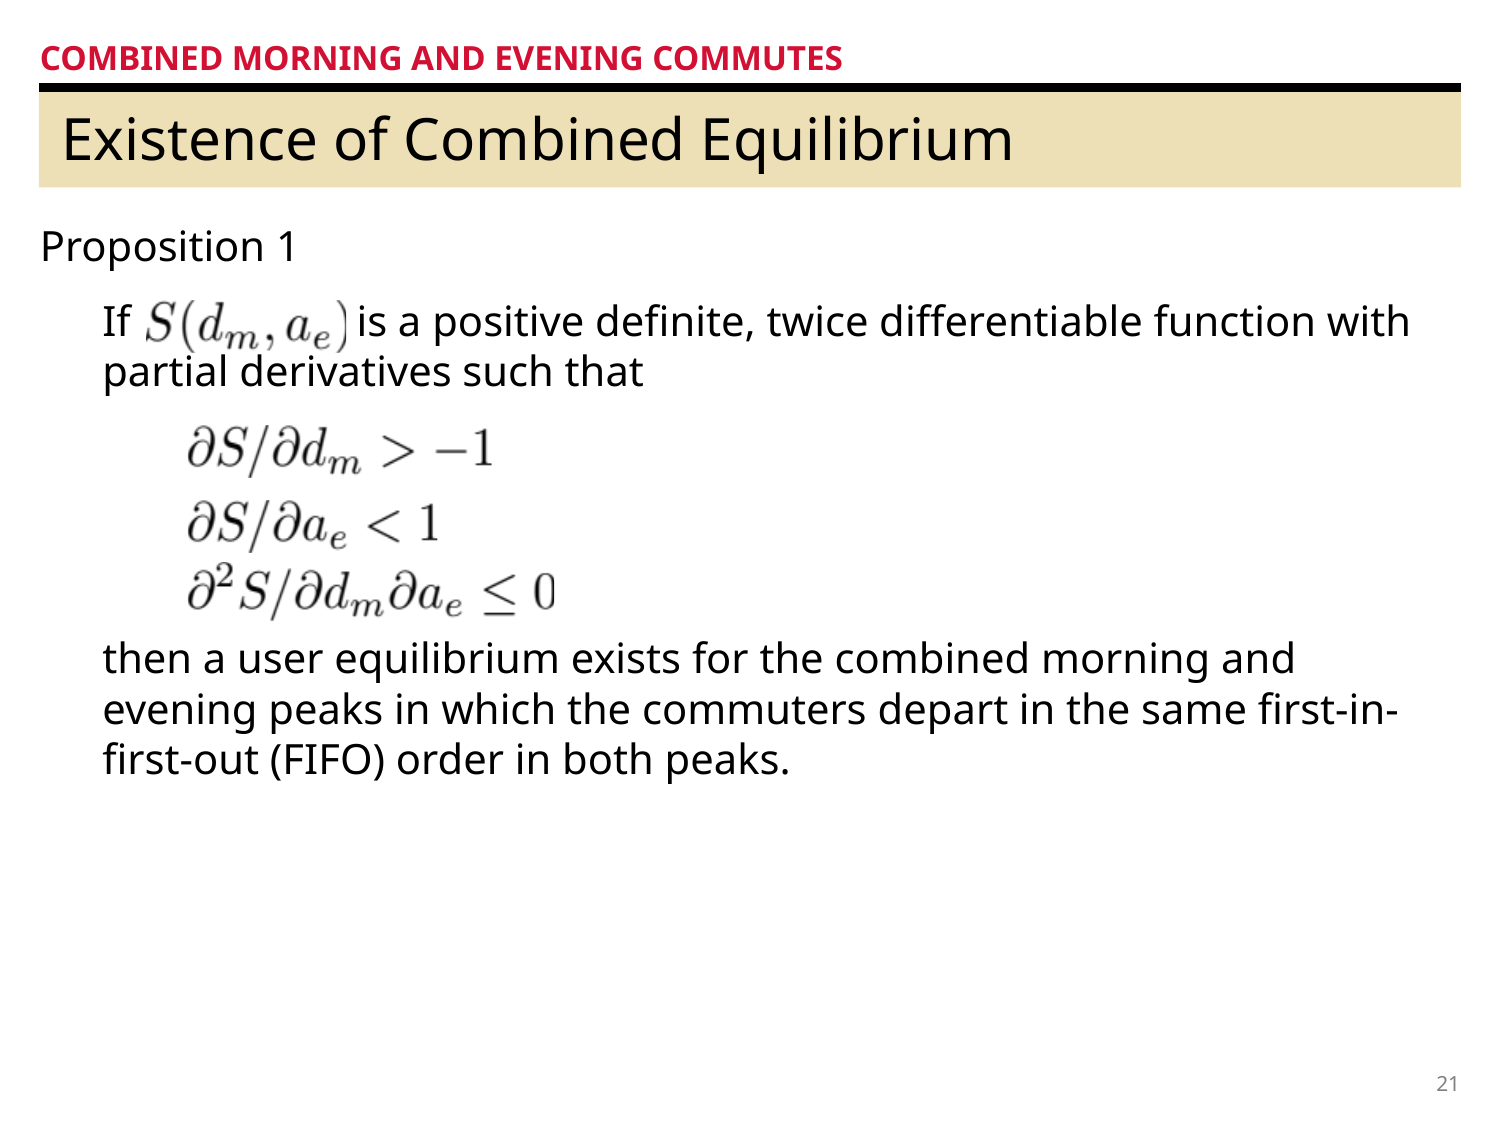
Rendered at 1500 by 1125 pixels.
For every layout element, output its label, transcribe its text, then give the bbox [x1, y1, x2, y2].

text_box COMBINED MORNING AND EVENING COMMUTES [24, 27, 1475, 88]
picture [145, 299, 347, 353]
picture [187, 499, 438, 553]
picture [187, 424, 492, 478]
picture [187, 562, 555, 621]
text_box then a user equilibrium exists for the combined morning and evening peaks in which the commuters depart in the same first-in-first-out (FIFO) order in both peaks. [87, 624, 1463, 790]
text_box If is a positive definite, twice differentiable function with partial derivatives such that [87, 287, 1463, 403]
title Existence of Combined Equilibrium [38, 92, 1462, 188]
text_box Proposition 1 [24, 212, 1400, 278]
